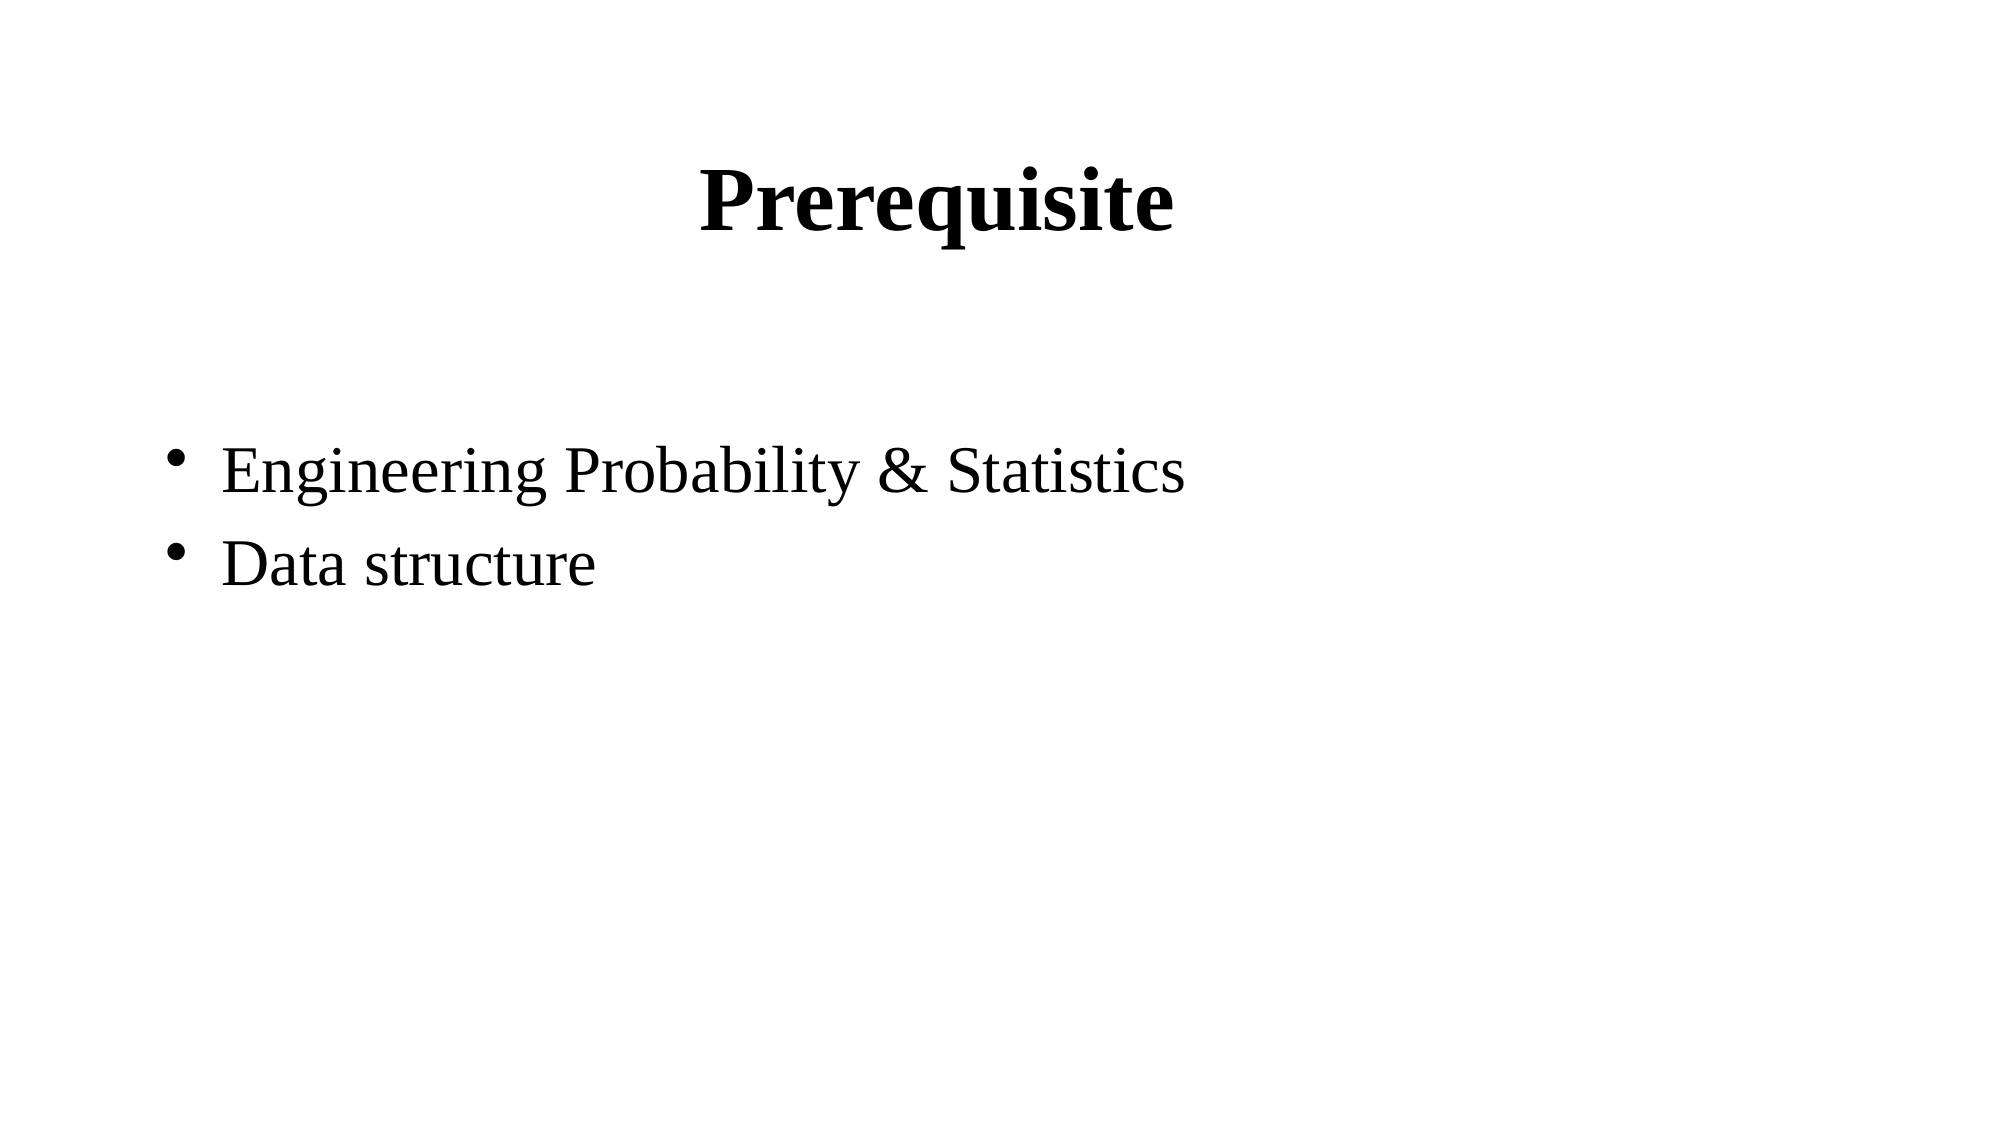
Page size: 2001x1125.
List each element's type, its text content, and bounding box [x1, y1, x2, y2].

title Prerequisite [150, 99, 1850, 288]
list Engineering Probability & Statistics Data structure [150, 324, 1850, 1000]
